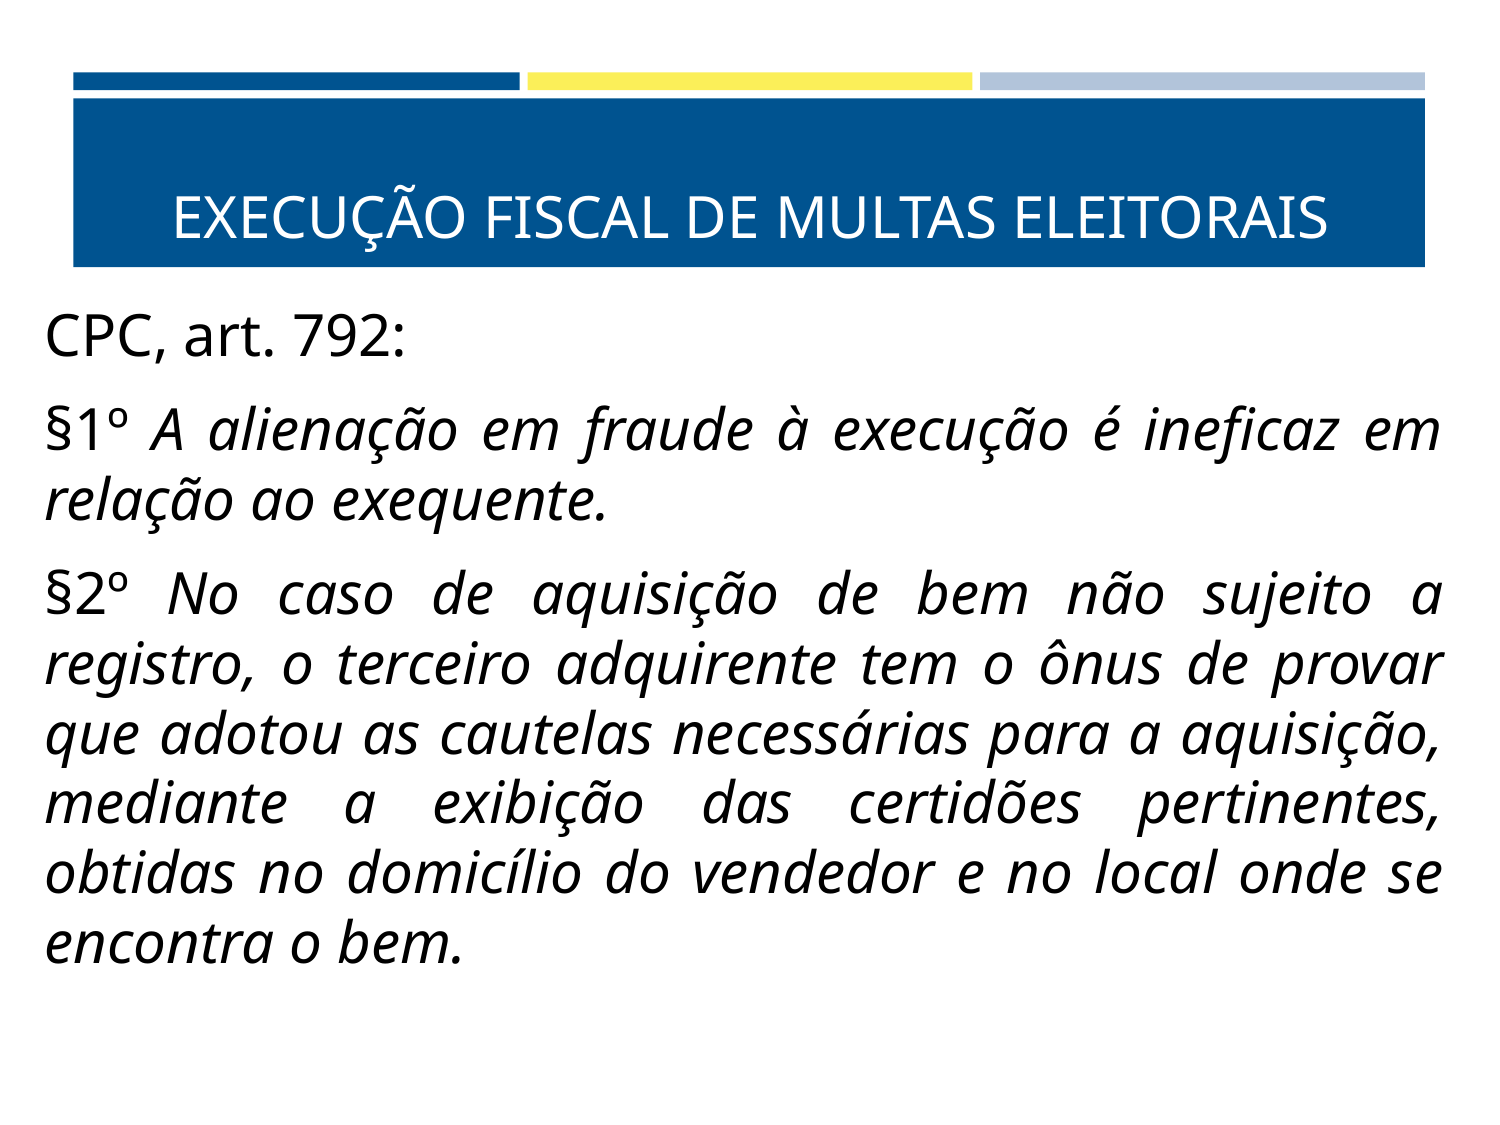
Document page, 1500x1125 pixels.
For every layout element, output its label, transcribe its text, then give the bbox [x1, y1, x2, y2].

list CPC, art. 792: §1º A alienação em fraude à execução é ineficaz em relação ao exequente. §2º No caso de aquisição de bem não sujeito a registro, o terceiro adquirente tem o ônus de provar que adotou as cautelas necessárias para a aquisição, mediante a exibição das certidões pertinentes, obtidas no domicílio do vendedor e no local onde se encontra o bem. [29, 290, 1459, 1094]
title EXECUÇÃO FISCAL DE MULTAS ELEITORAIS [95, 112, 1406, 259]
